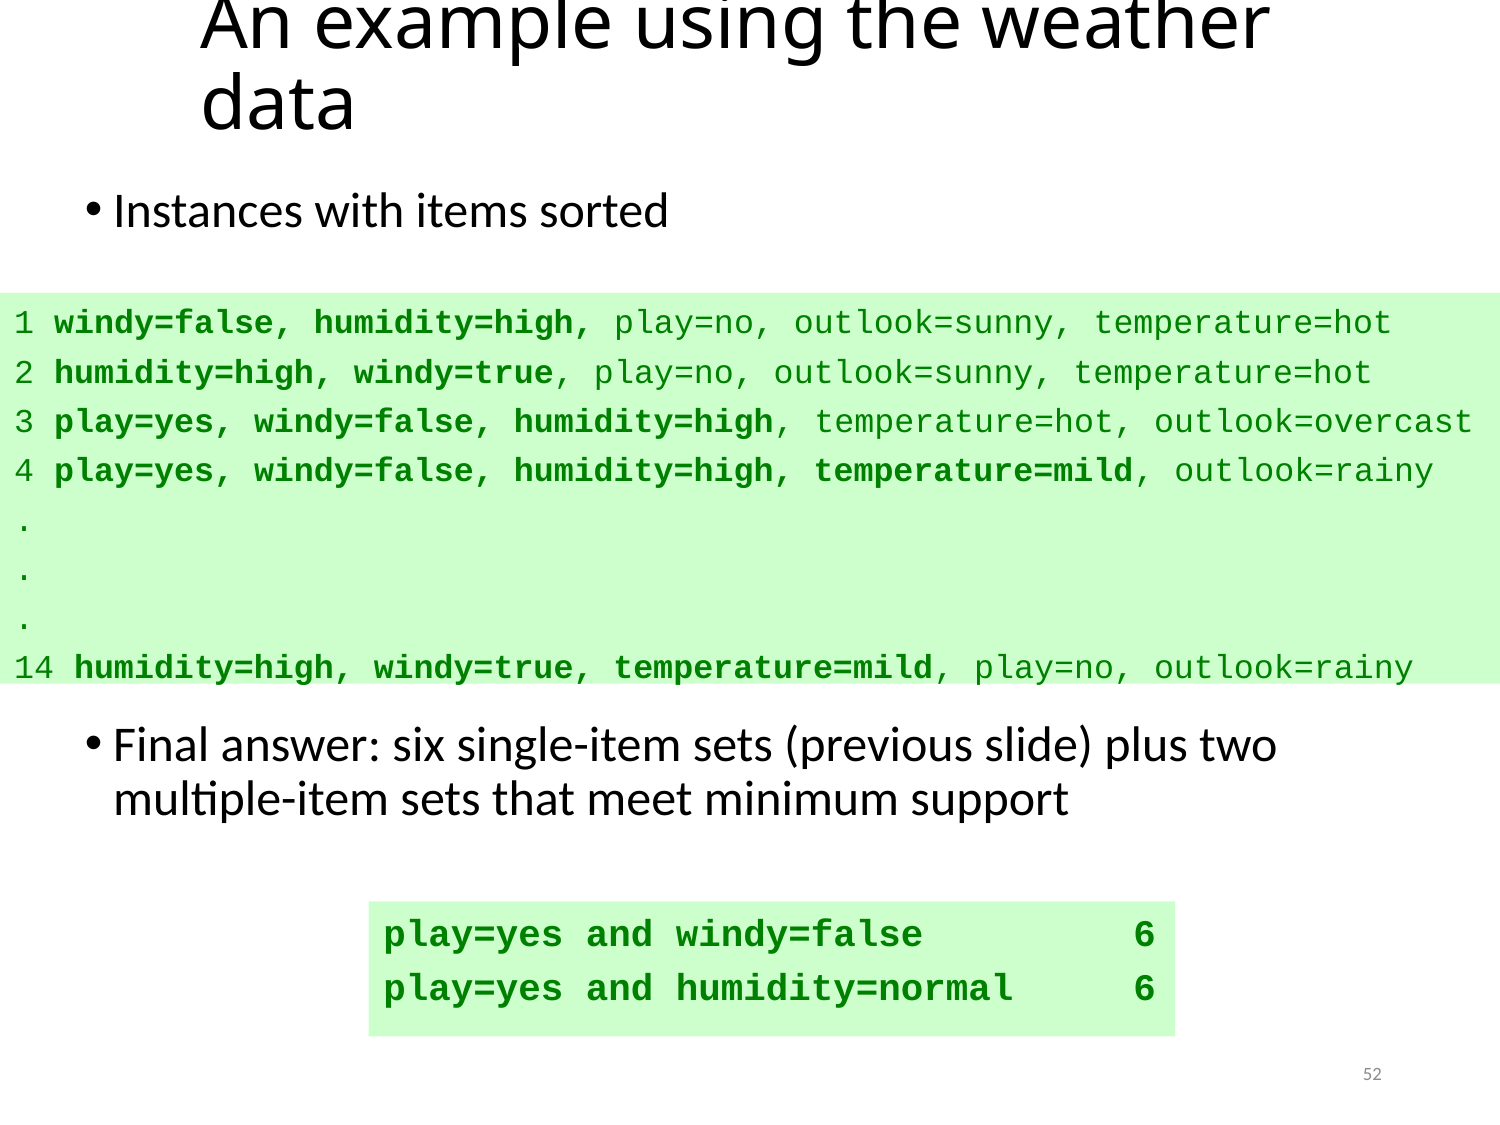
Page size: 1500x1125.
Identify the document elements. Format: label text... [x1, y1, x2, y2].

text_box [368, 901, 1176, 1037]
title An example using the weather data [184, 0, 1371, 159]
slide_number 52 [1059, 1042, 1397, 1103]
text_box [0, 292, 1500, 684]
list Instances with items sorted [69, 177, 1420, 274]
list Final answer: six single-item sets (previous slide) plus two multiple-item sets that meet minimum support [69, 710, 1377, 842]
